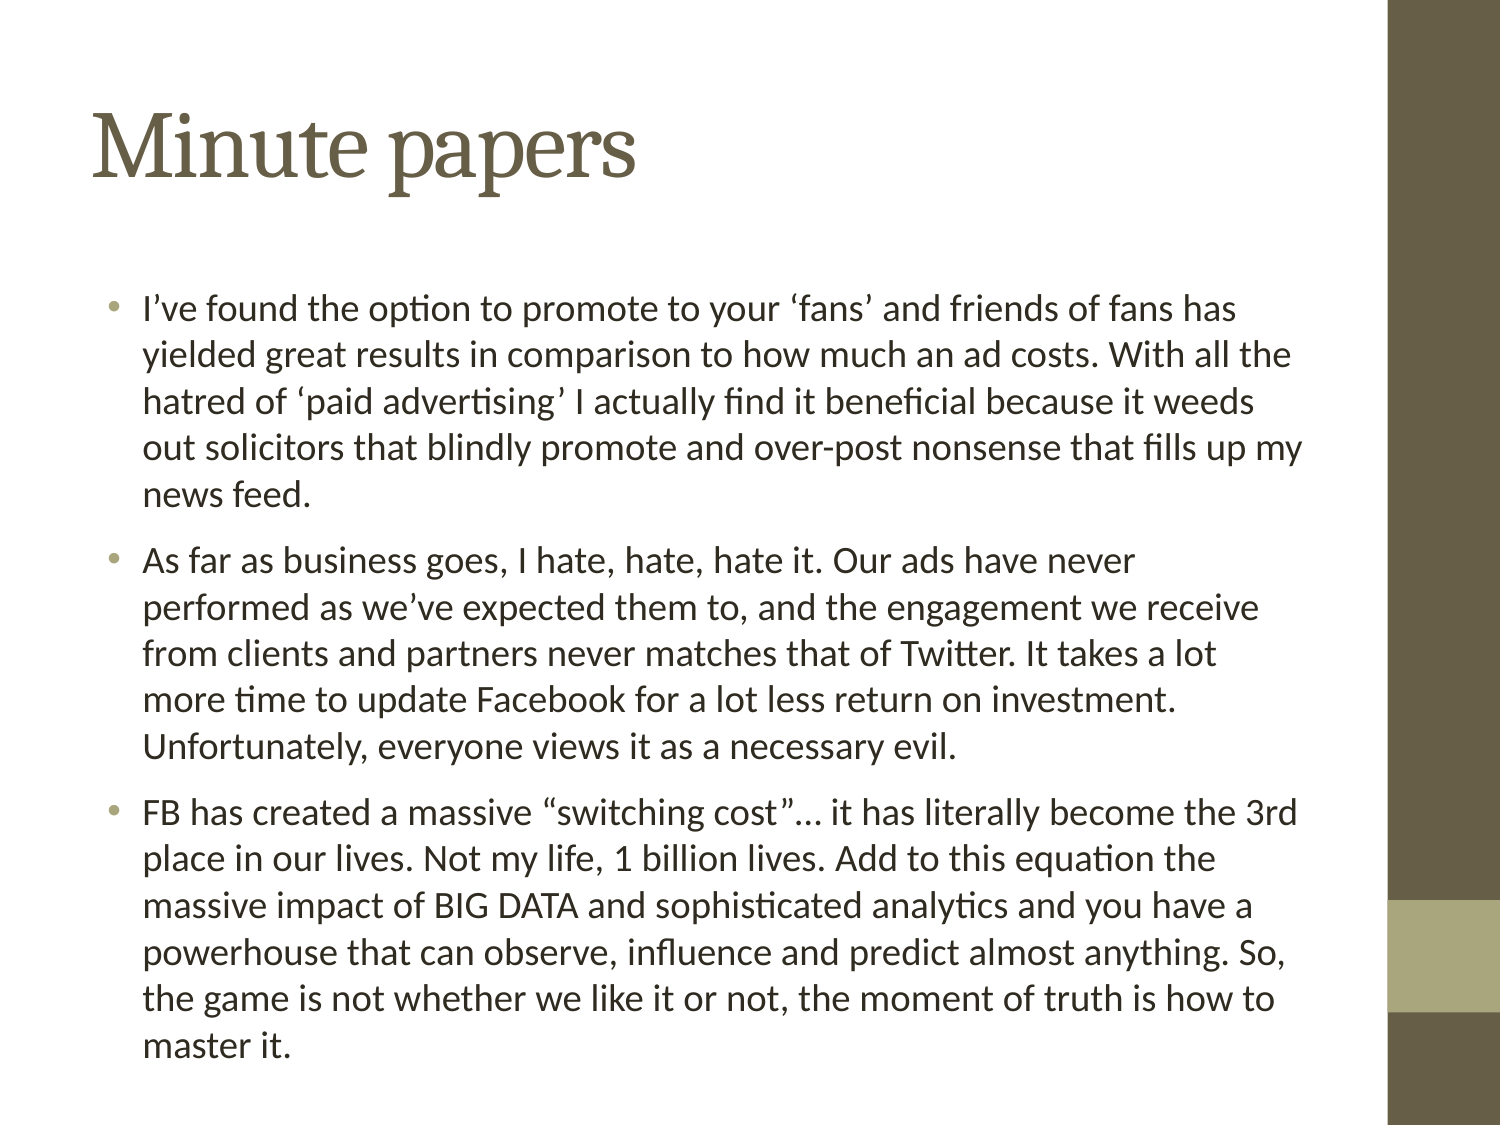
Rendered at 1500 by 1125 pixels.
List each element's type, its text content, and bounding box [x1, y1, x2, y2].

list I’ve found the option to promote to your ‘fans’ and friends of fans has yielded great results in comparison to how much an ad costs. With all the hatred of ‘paid advertising’ I actually find it beneficial because it weeds out solicitors that blindly promote and over-post nonsense that fills up my news feed. As far as business goes, I hate, hate, hate it. Our ads have never performed as we’ve expected them to, and the engagement we receive from clients and partners never matches that of Twitter. It takes a lot more time to update Facebook for a lot less return on investment. Unfortunately, everyone views it as a necessary evil. FB has created a massive “switching cost”… it has literally become the 3rd place in our lives. Not my life, 1 billion lives. Add to this equation the massive impact of BIG DATA and sophisticated analytics and you have a powerhouse that can observe, influence and predict almost anything. So, the game is not whether we like it or not, the moment of truth is how to master it. [75, 275, 1325, 1075]
title Minute papers [75, 45, 1325, 233]
